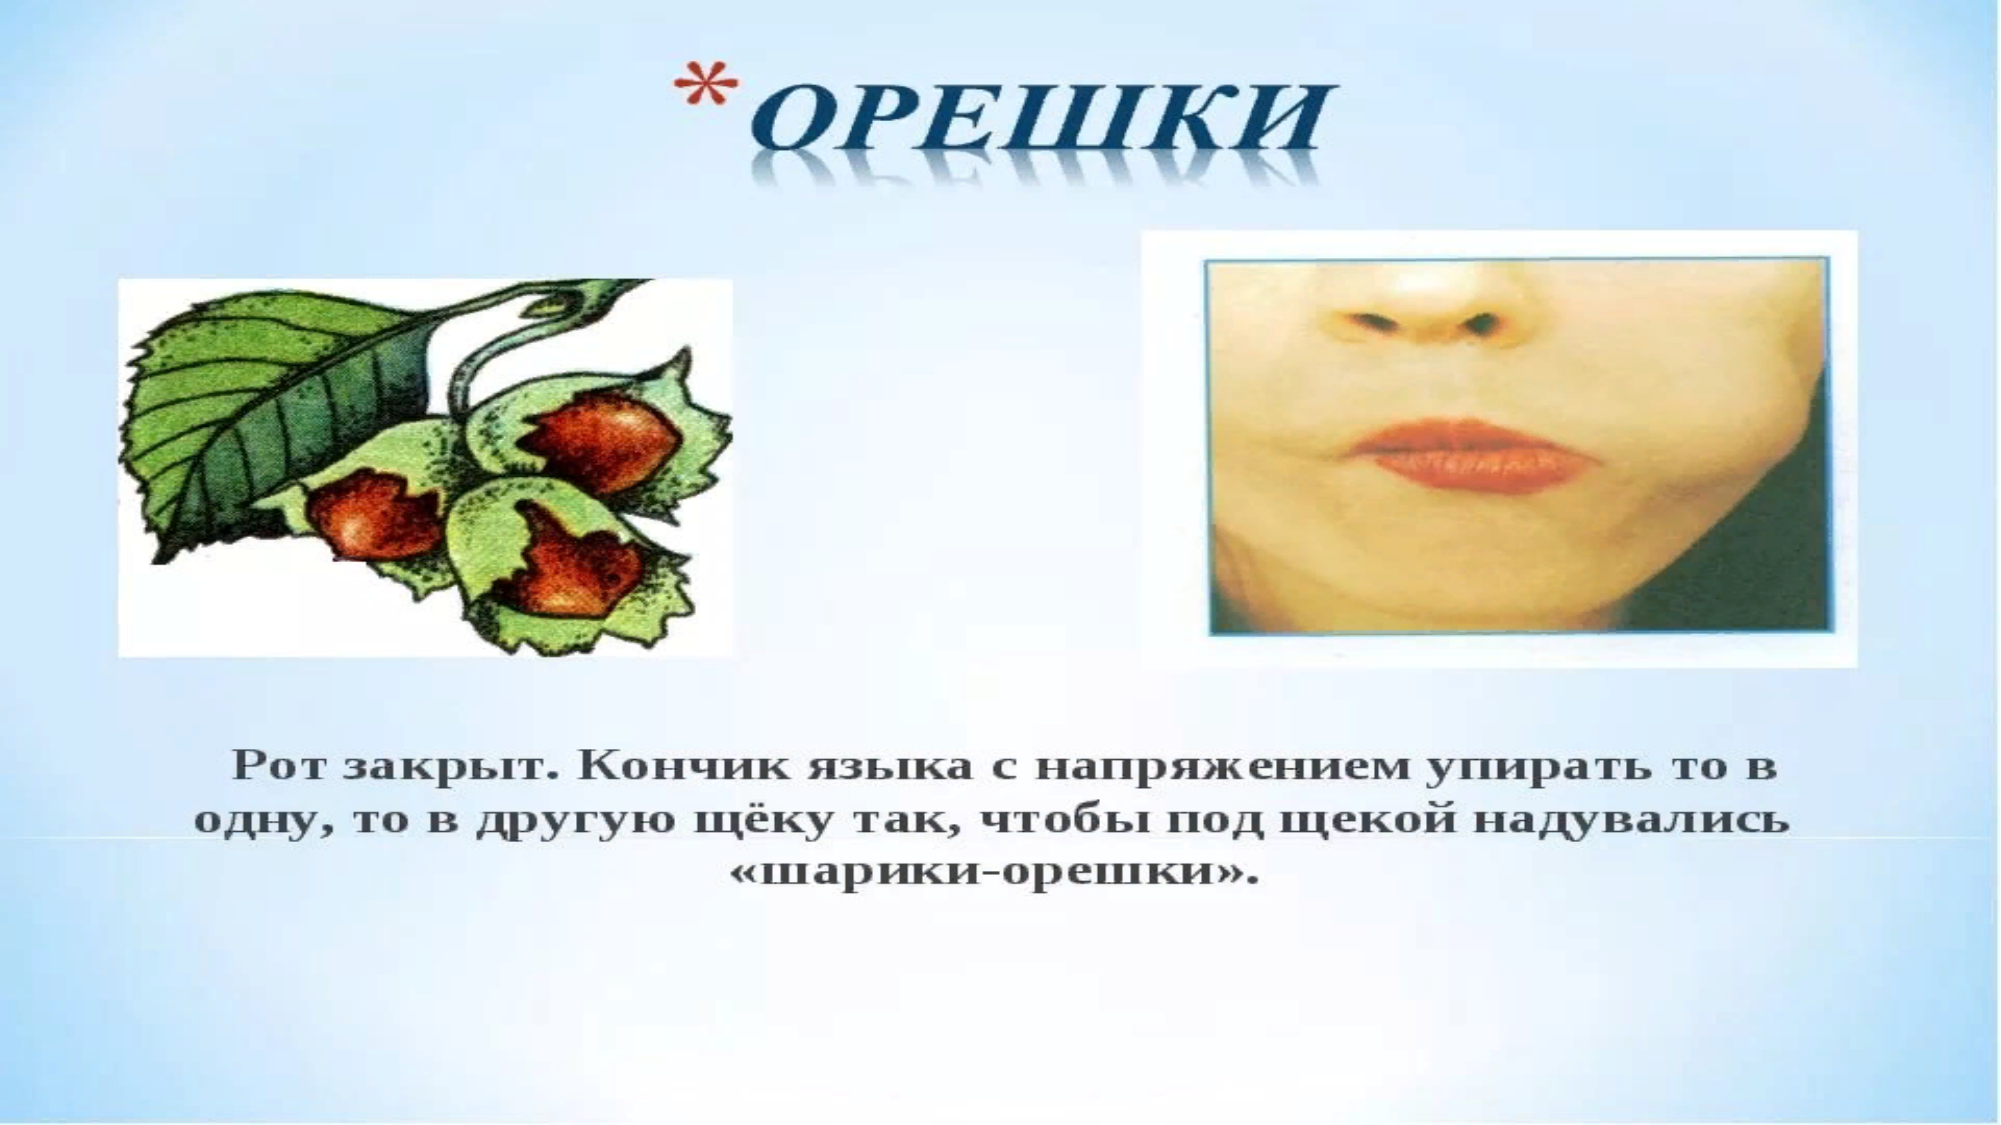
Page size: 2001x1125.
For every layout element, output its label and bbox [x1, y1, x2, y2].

list [0, 0, 2000, 1125]
